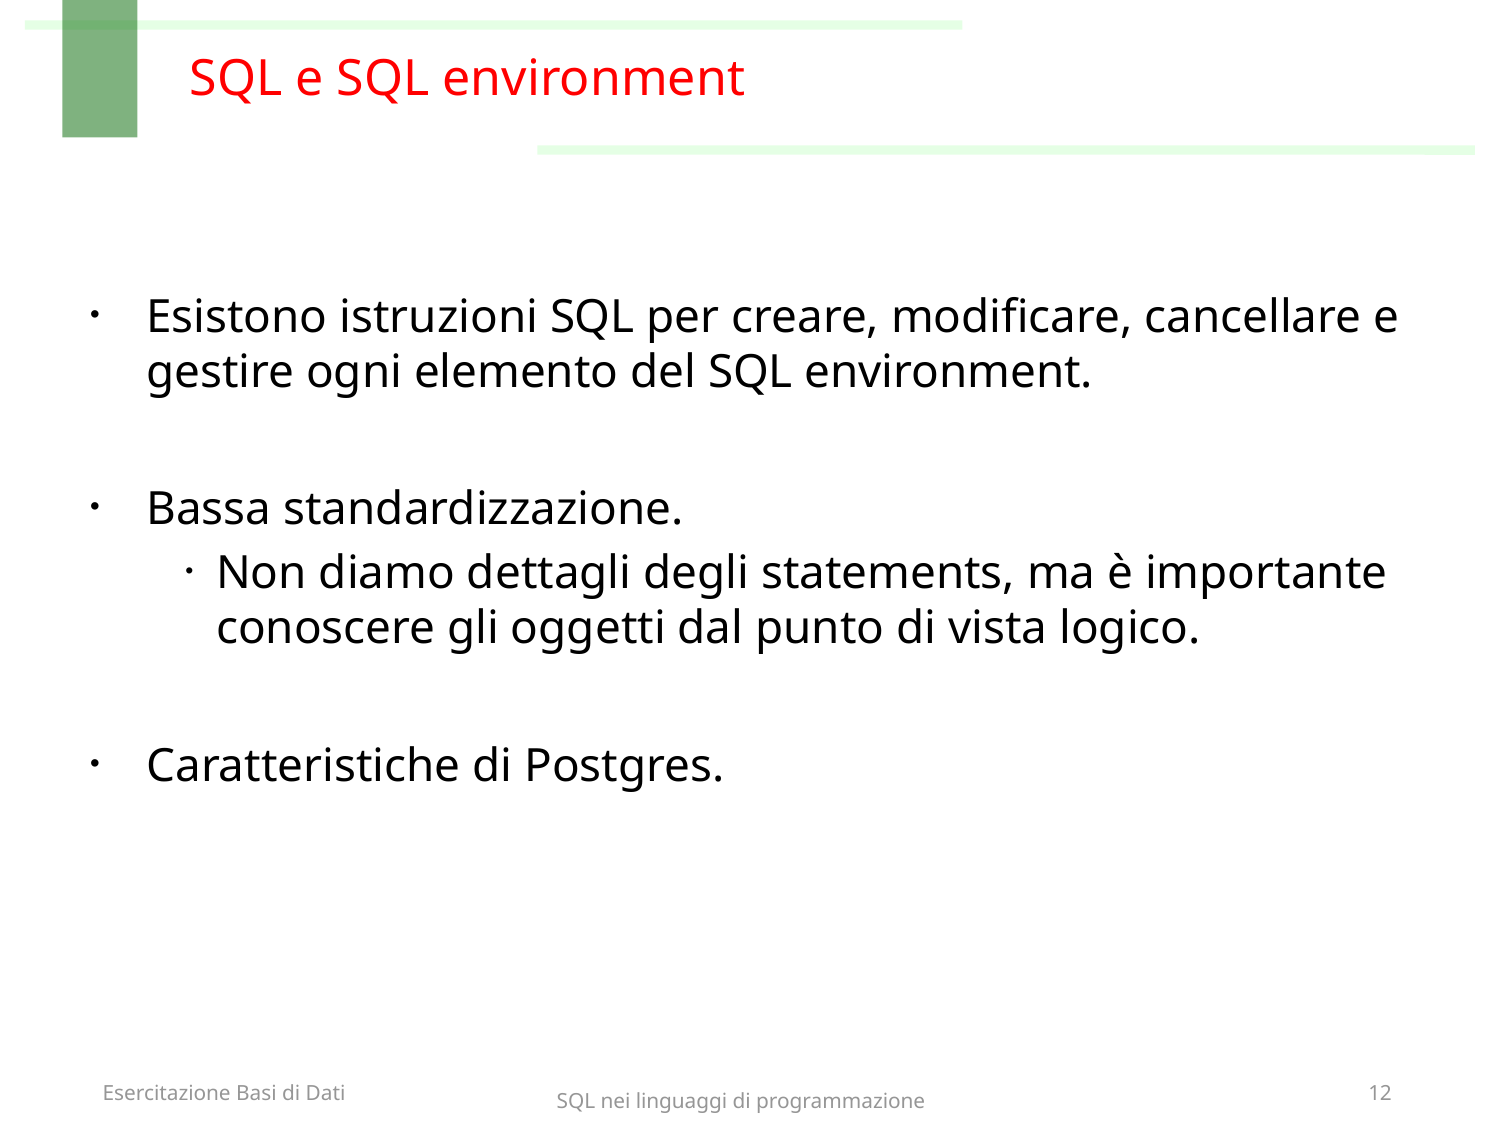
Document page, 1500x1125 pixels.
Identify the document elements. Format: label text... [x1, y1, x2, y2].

list Esistono istruzioni SQL per creare, modificare, cancellare e gestire ogni elemento del SQL environment. Bassa standardizzazione. Non diamo dettagli degli statements, ma è importante conoscere gli oggetti dal punto di vista logico. Caratteristiche di Postgres. [75, 278, 1425, 927]
footer SQL nei linguaggi di programmazione [425, 1082, 1057, 1120]
title SQL e SQL environment [174, 24, 1425, 125]
